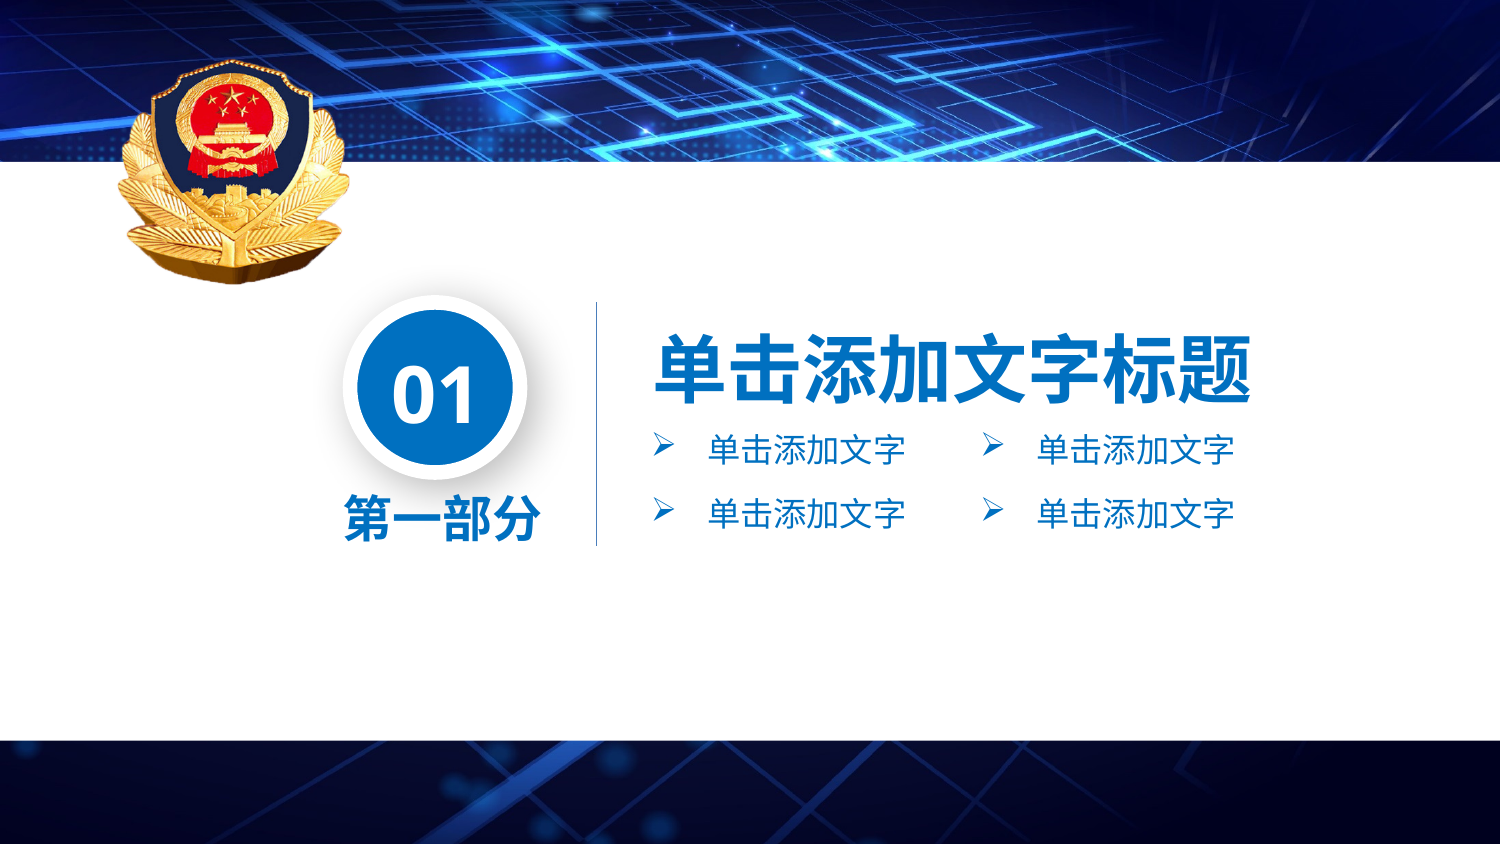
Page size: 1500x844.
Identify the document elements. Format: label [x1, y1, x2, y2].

picture [0, 0, 1500, 844]
text_box [349, 302, 521, 473]
